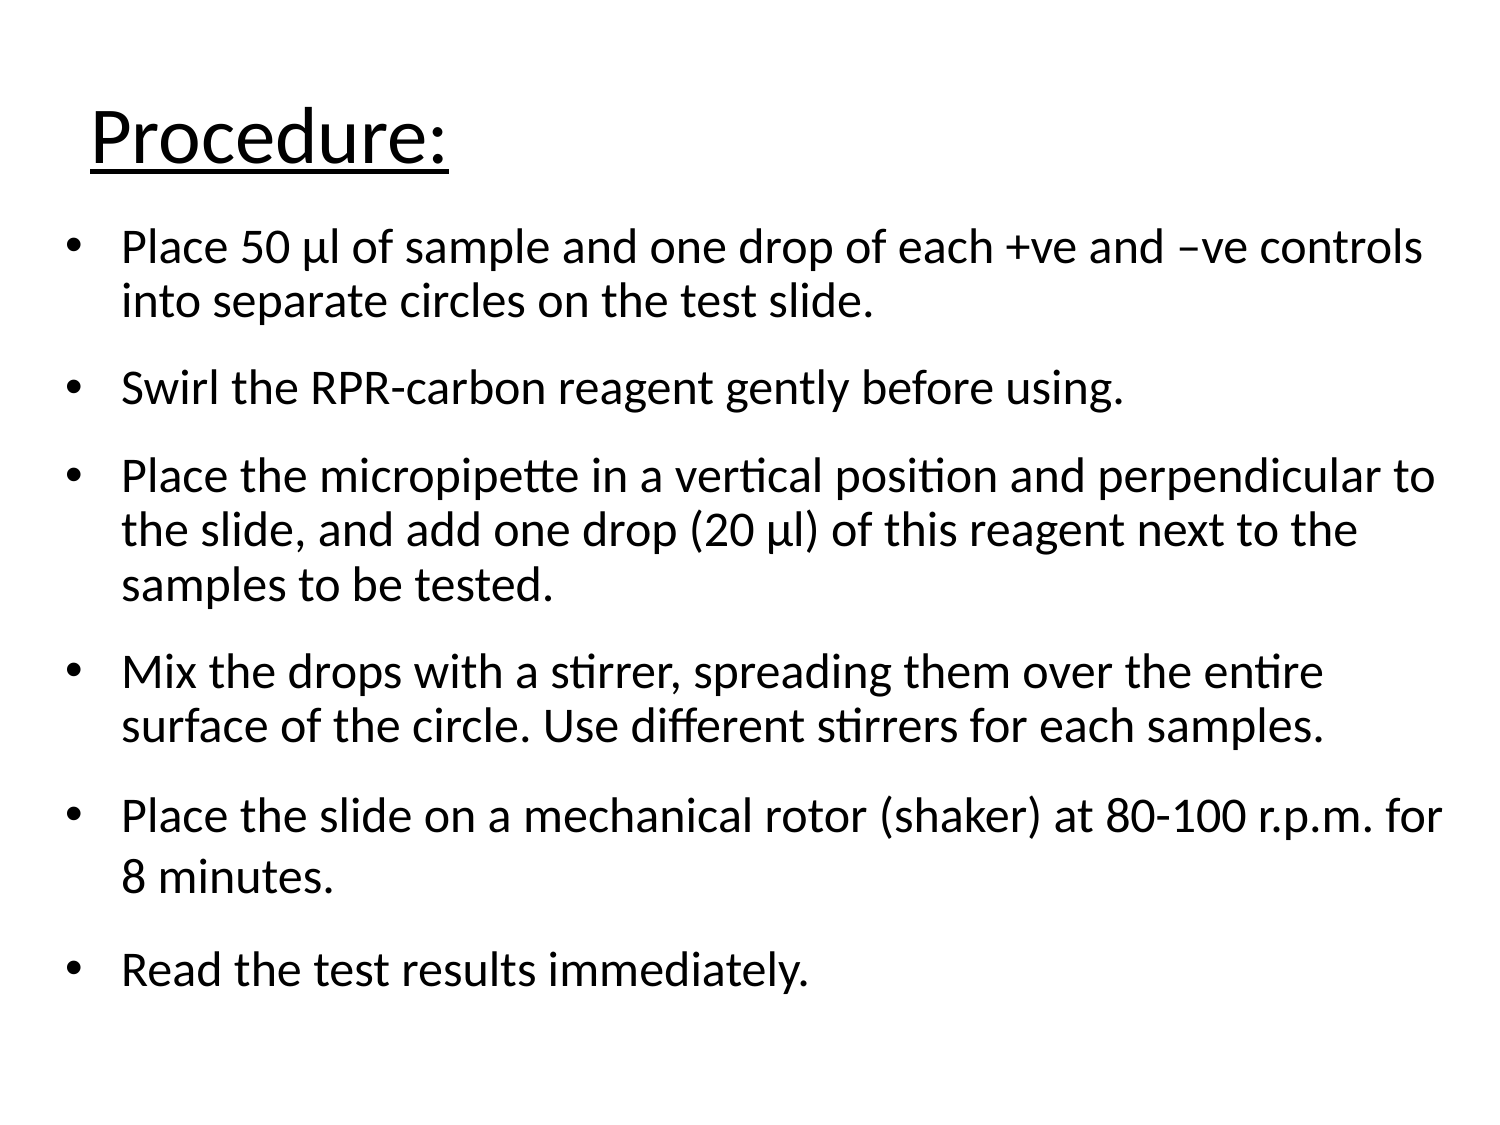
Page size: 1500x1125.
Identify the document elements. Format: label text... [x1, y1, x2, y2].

title Procedure: [75, 75, 850, 188]
list Place 50 µl of sample and one drop of each +ve and –ve controls into separate circles on the test slide. Swirl the RPR-carbon reagent gently before using. Place the micropipette in a vertical position and perpendicular to the slide, and add one drop (20 µl) of this reagent next to the samples to be tested. Mix the drops with a stirrer, spreading them over the entire surface of the circle. Use different stirrers for each samples. Place the slide on a mechanical rotor (shaker) at 80-100 r.p.m. for 8 minutes. Read the test results immediately. [50, 212, 1463, 1075]
